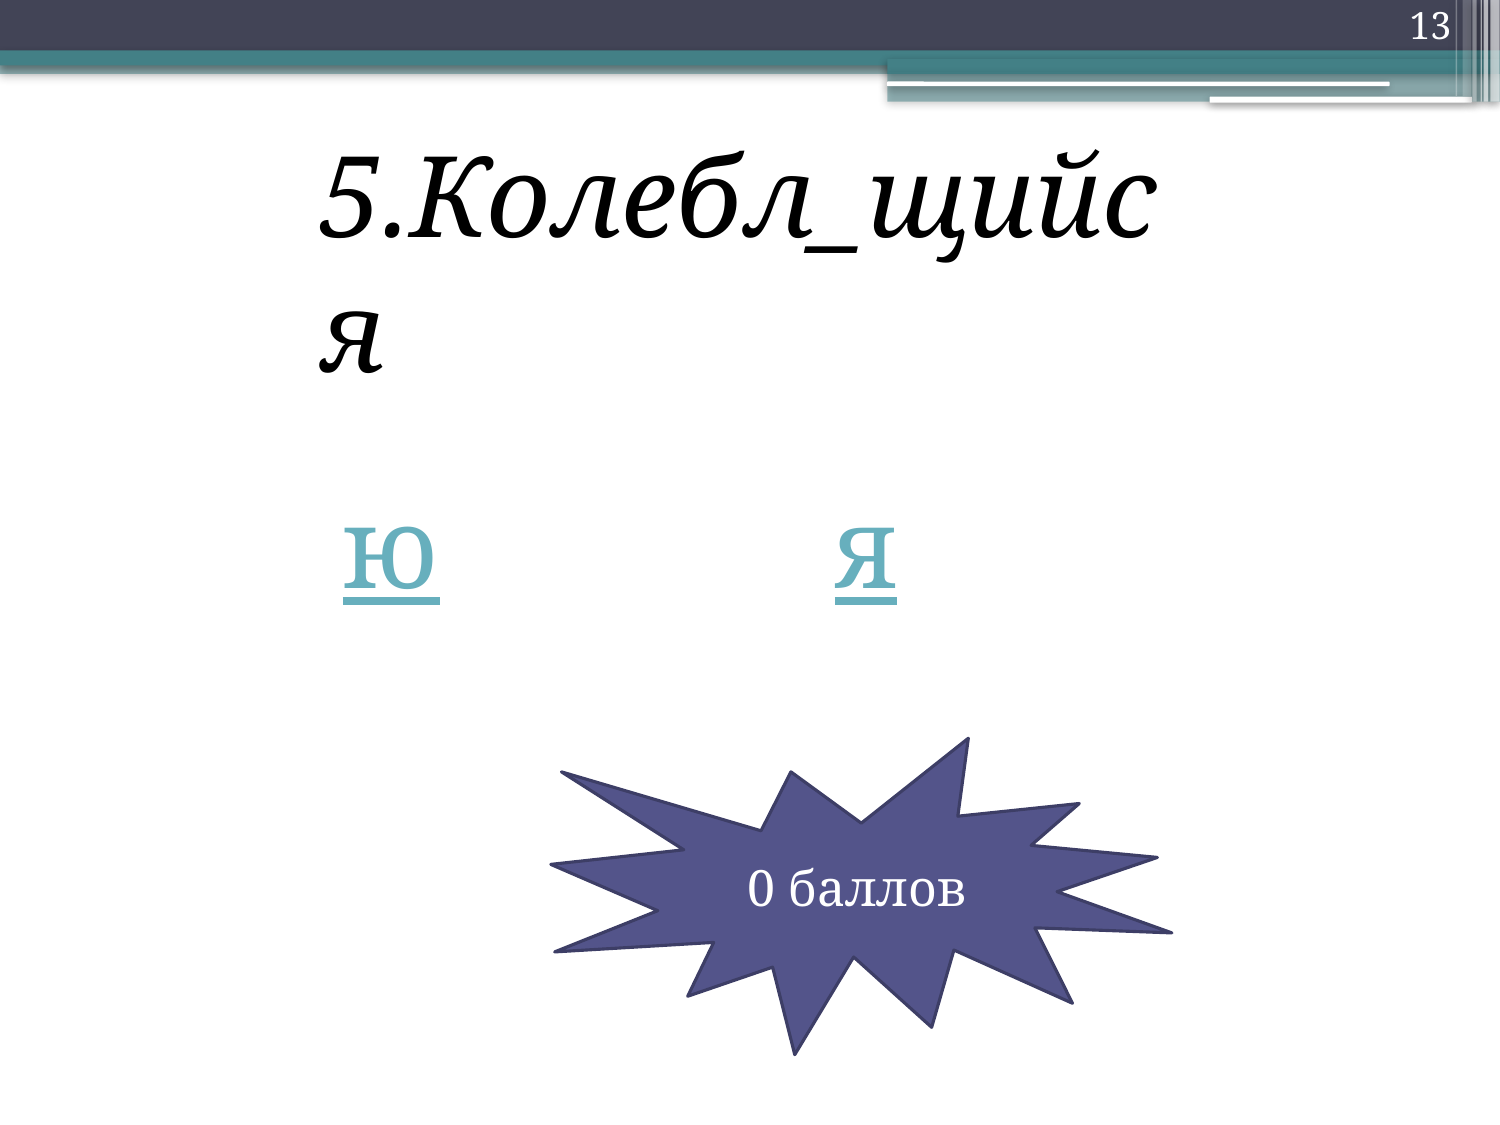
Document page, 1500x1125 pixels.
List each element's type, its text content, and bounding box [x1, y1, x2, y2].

slide_number 13 [1341, 0, 1466, 61]
text_box 0 баллов [549, 736, 1174, 1057]
text_box 5.Колебл_щийся [304, 117, 1231, 402]
text_box ю [328, 468, 469, 637]
text_box я [820, 468, 1090, 637]
